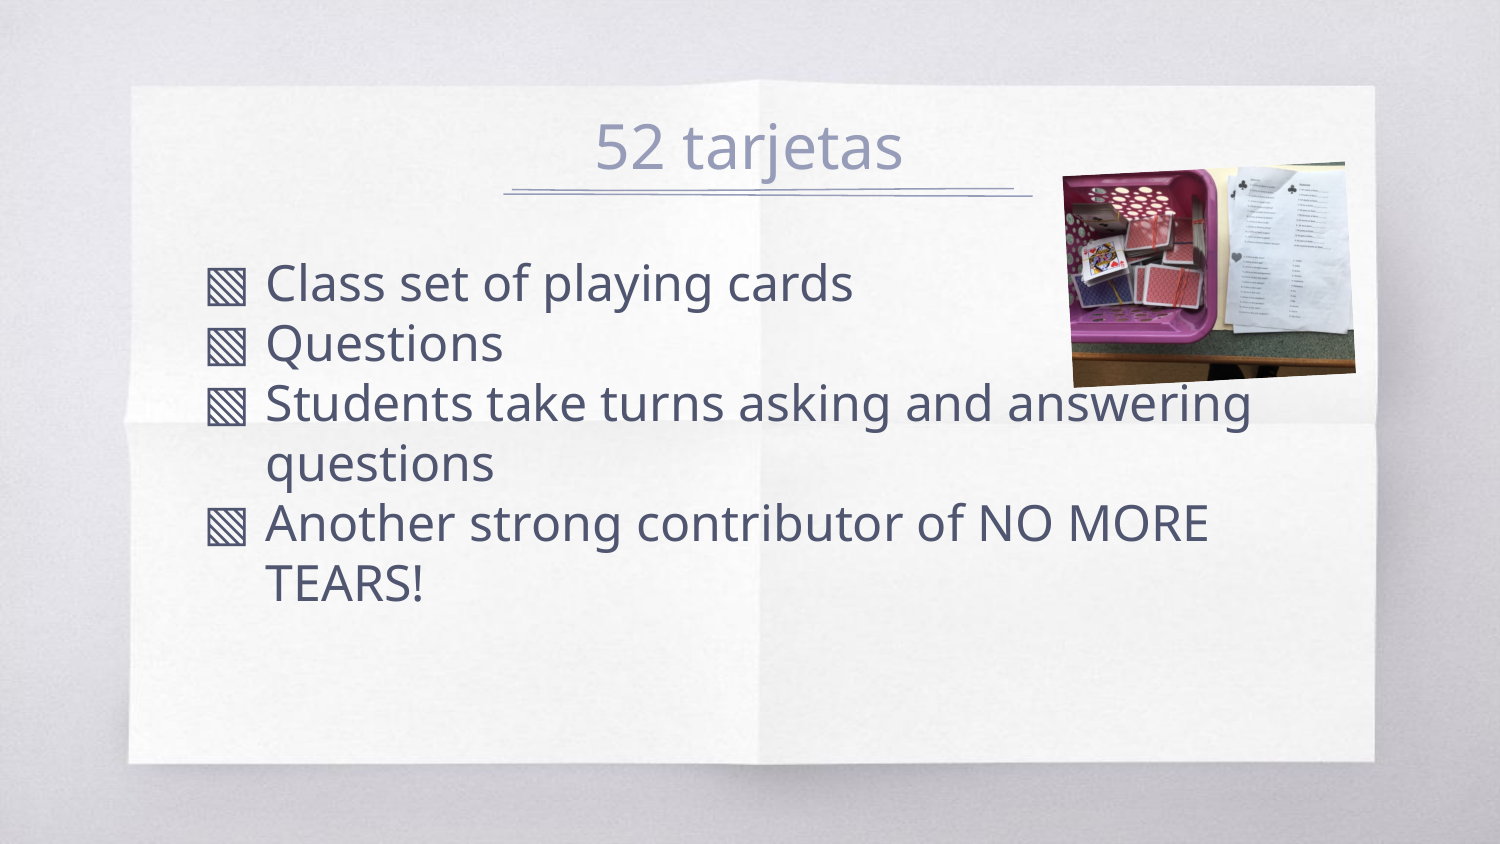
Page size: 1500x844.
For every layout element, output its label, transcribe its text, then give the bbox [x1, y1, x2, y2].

picture [0, 0, 1500, 844]
list Class set of playing cards Questions Students take turns asking and answering questions Another strong contributor of NO MORE TEARS! [175, 236, 1334, 739]
title 52 tarjetas [168, 84, 1332, 197]
